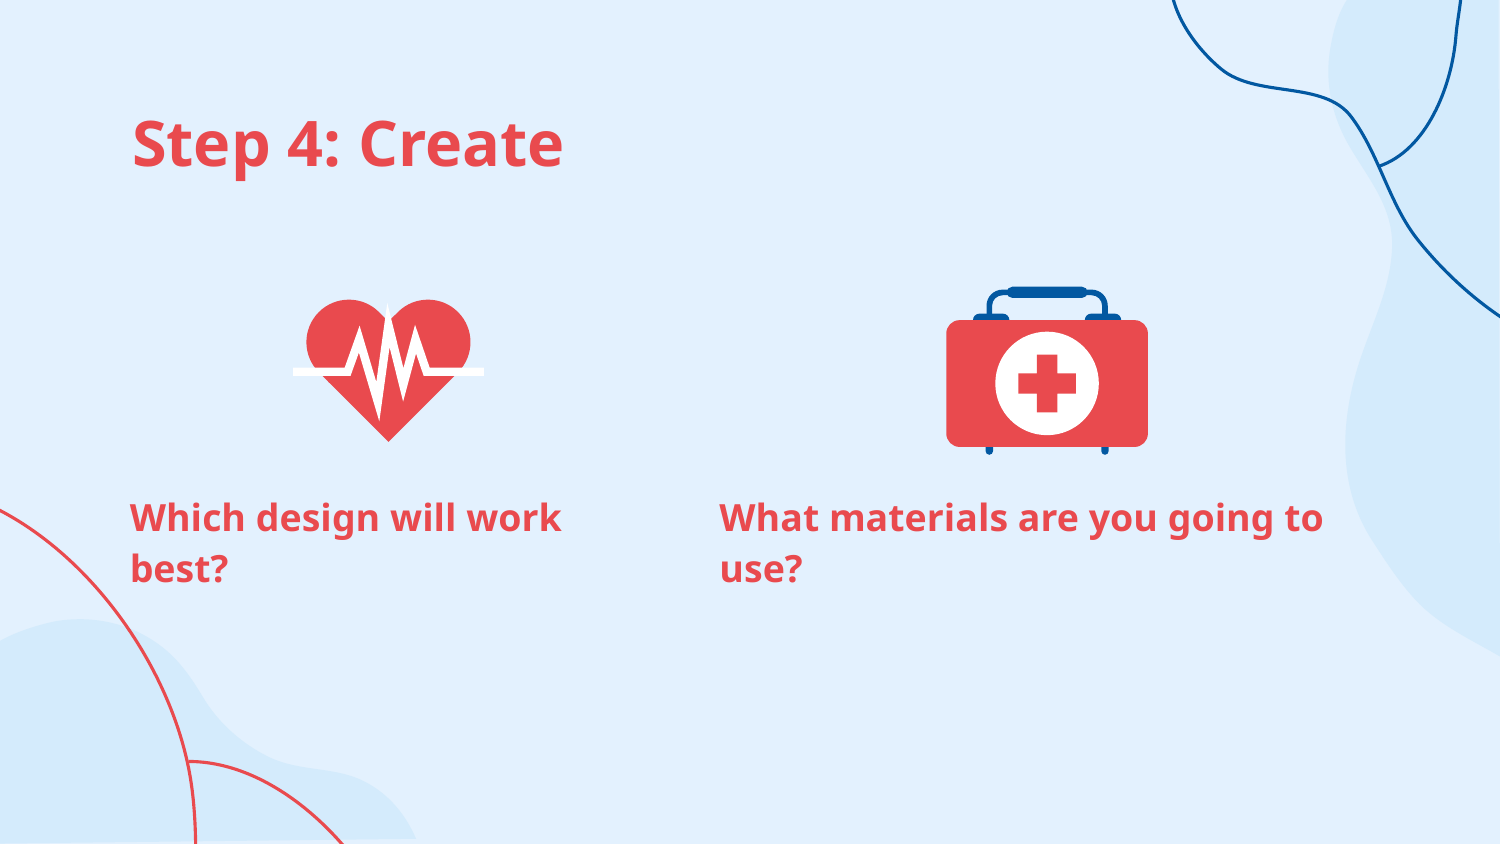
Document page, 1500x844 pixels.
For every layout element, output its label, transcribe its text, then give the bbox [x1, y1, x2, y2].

subtitle What materials are you going to use? [704, 471, 1390, 560]
subtitle Which design will work best? [114, 471, 663, 560]
text_box [322, 352, 455, 442]
text_box [392, 299, 471, 367]
text_box [306, 299, 385, 377]
text_box [293, 302, 484, 422]
title Step 4: Create [116, 88, 1383, 204]
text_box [946, 286, 1149, 455]
